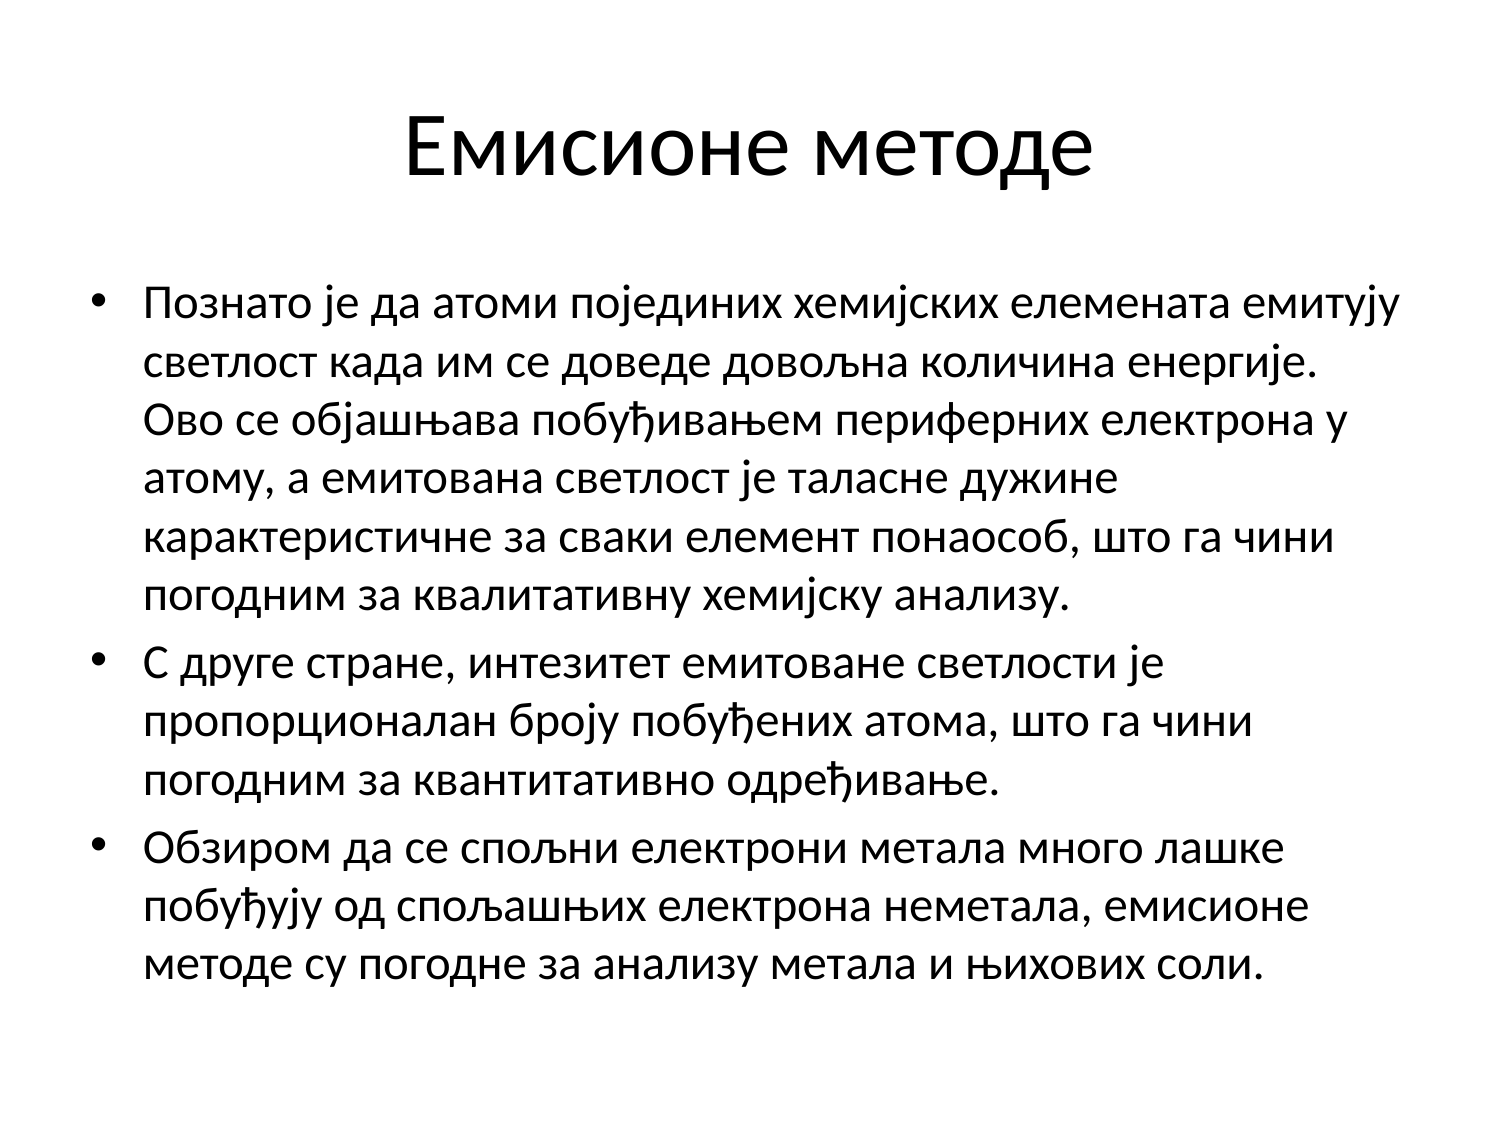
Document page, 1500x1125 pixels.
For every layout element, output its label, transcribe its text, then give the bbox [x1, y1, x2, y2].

list Познато је да атоми појединих хемијских елемената емитују светлост када им се доведе довољна количина енергије. Ово се објашњава побуђивањем периферних електрона у атому, а емитована светлост је таласне дужине карактеристичне за сваки елемент понаособ, што га чини погодним за квалитативну хемијску анализу. С друге стране, интезитет емитоване светлости је пропорционалан броју побуђених атома, што га чини погодним за квантитативно одређивање. Обзиром да се спољни електрони метала много лашке побуђују од спољашњих електрона неметала, емисионе методе су погодне за анализу метала и њихових соли. [75, 262, 1425, 1005]
title Емисионе методе [75, 45, 1425, 233]
